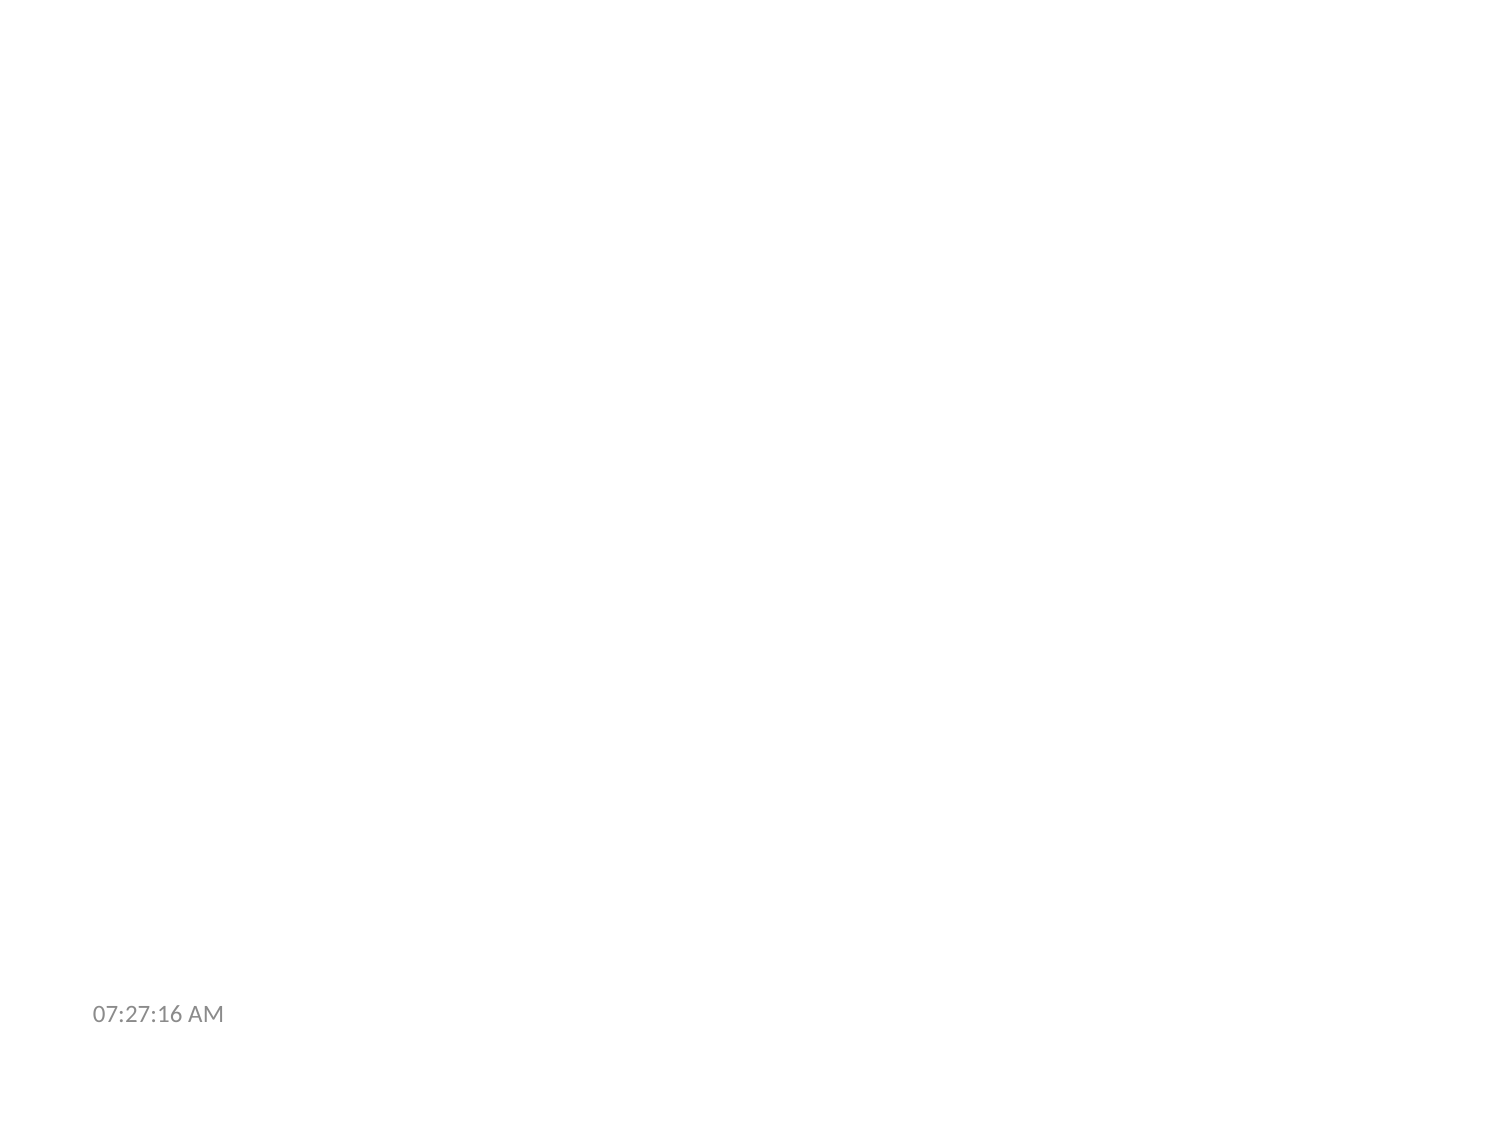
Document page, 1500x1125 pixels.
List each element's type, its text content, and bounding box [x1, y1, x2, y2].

text_box 3:35:09 PM [77, 982, 428, 1043]
